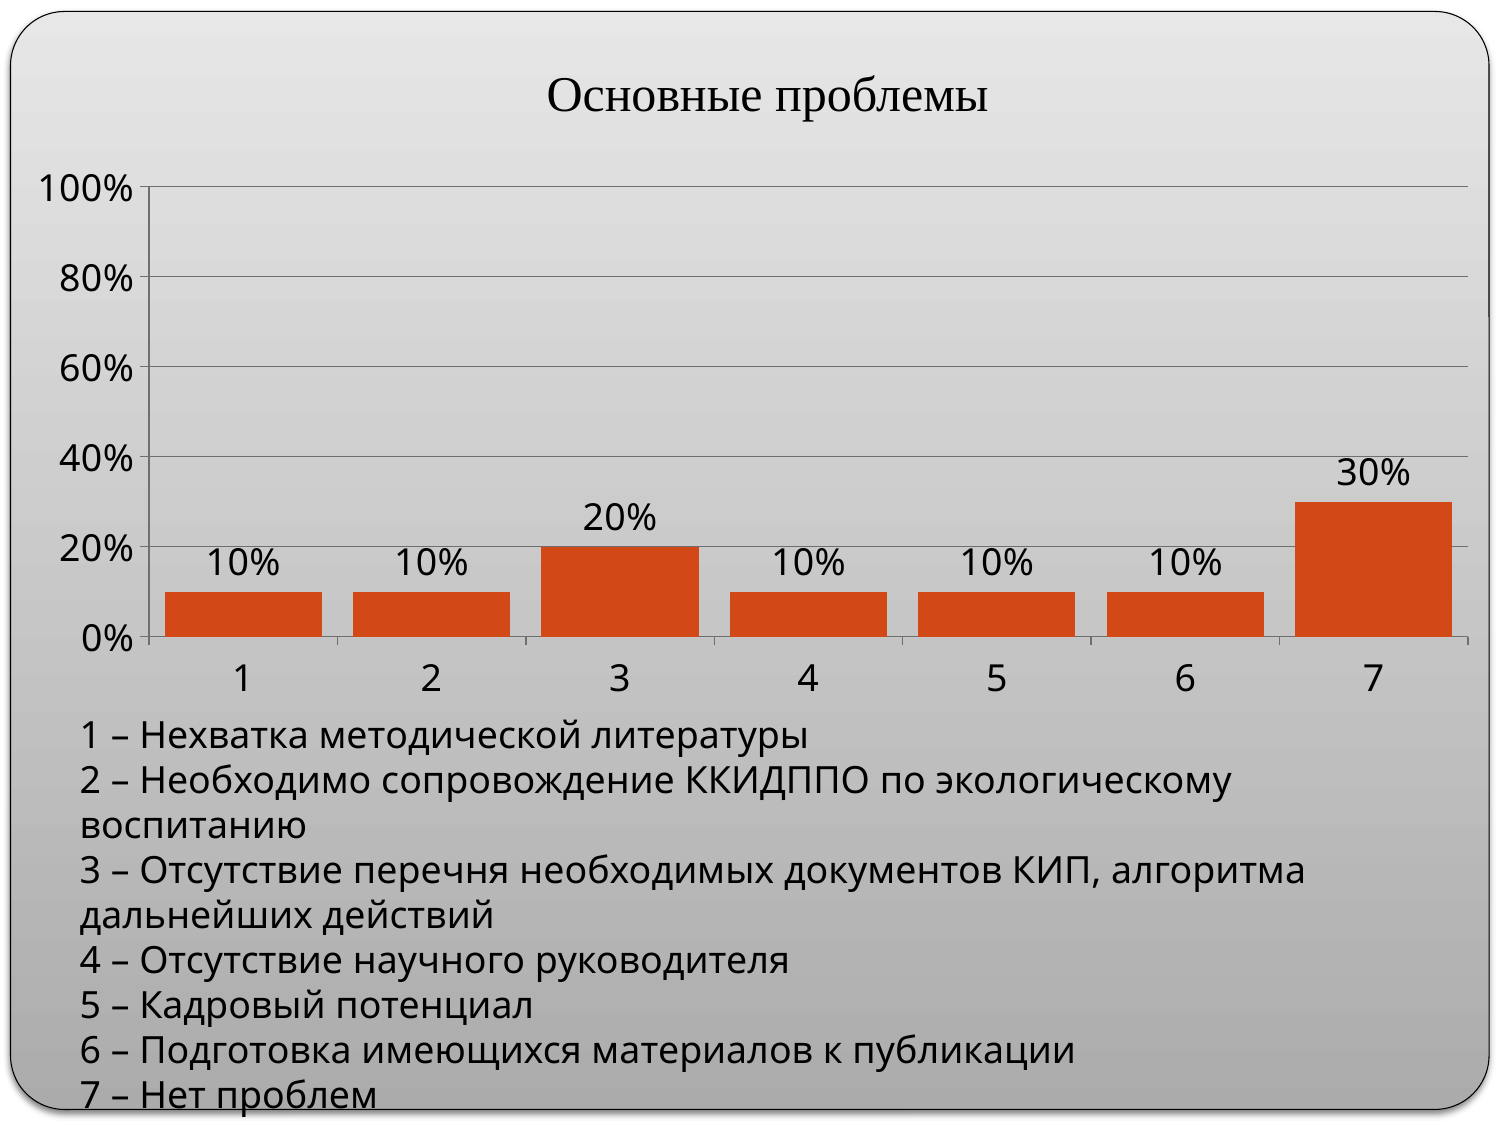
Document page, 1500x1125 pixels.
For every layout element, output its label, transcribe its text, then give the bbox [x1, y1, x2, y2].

text_box 1 – Нехватка методической литературы 2 – Необходимо сопровождение ККИДППО по экологическому воспитанию 3 – Отсутствие перечня необходимых документов КИП, алгоритма дальнейших действий 4 – Отсутствие научного руководителя 5 – Кадровый потенциал 6 – Подготовка имеющихся материалов к публикации 7 – Нет проблем [64, 713, 1459, 1124]
chart [29, 160, 1471, 705]
text_box Основные проблемы [88, 54, 1447, 130]
